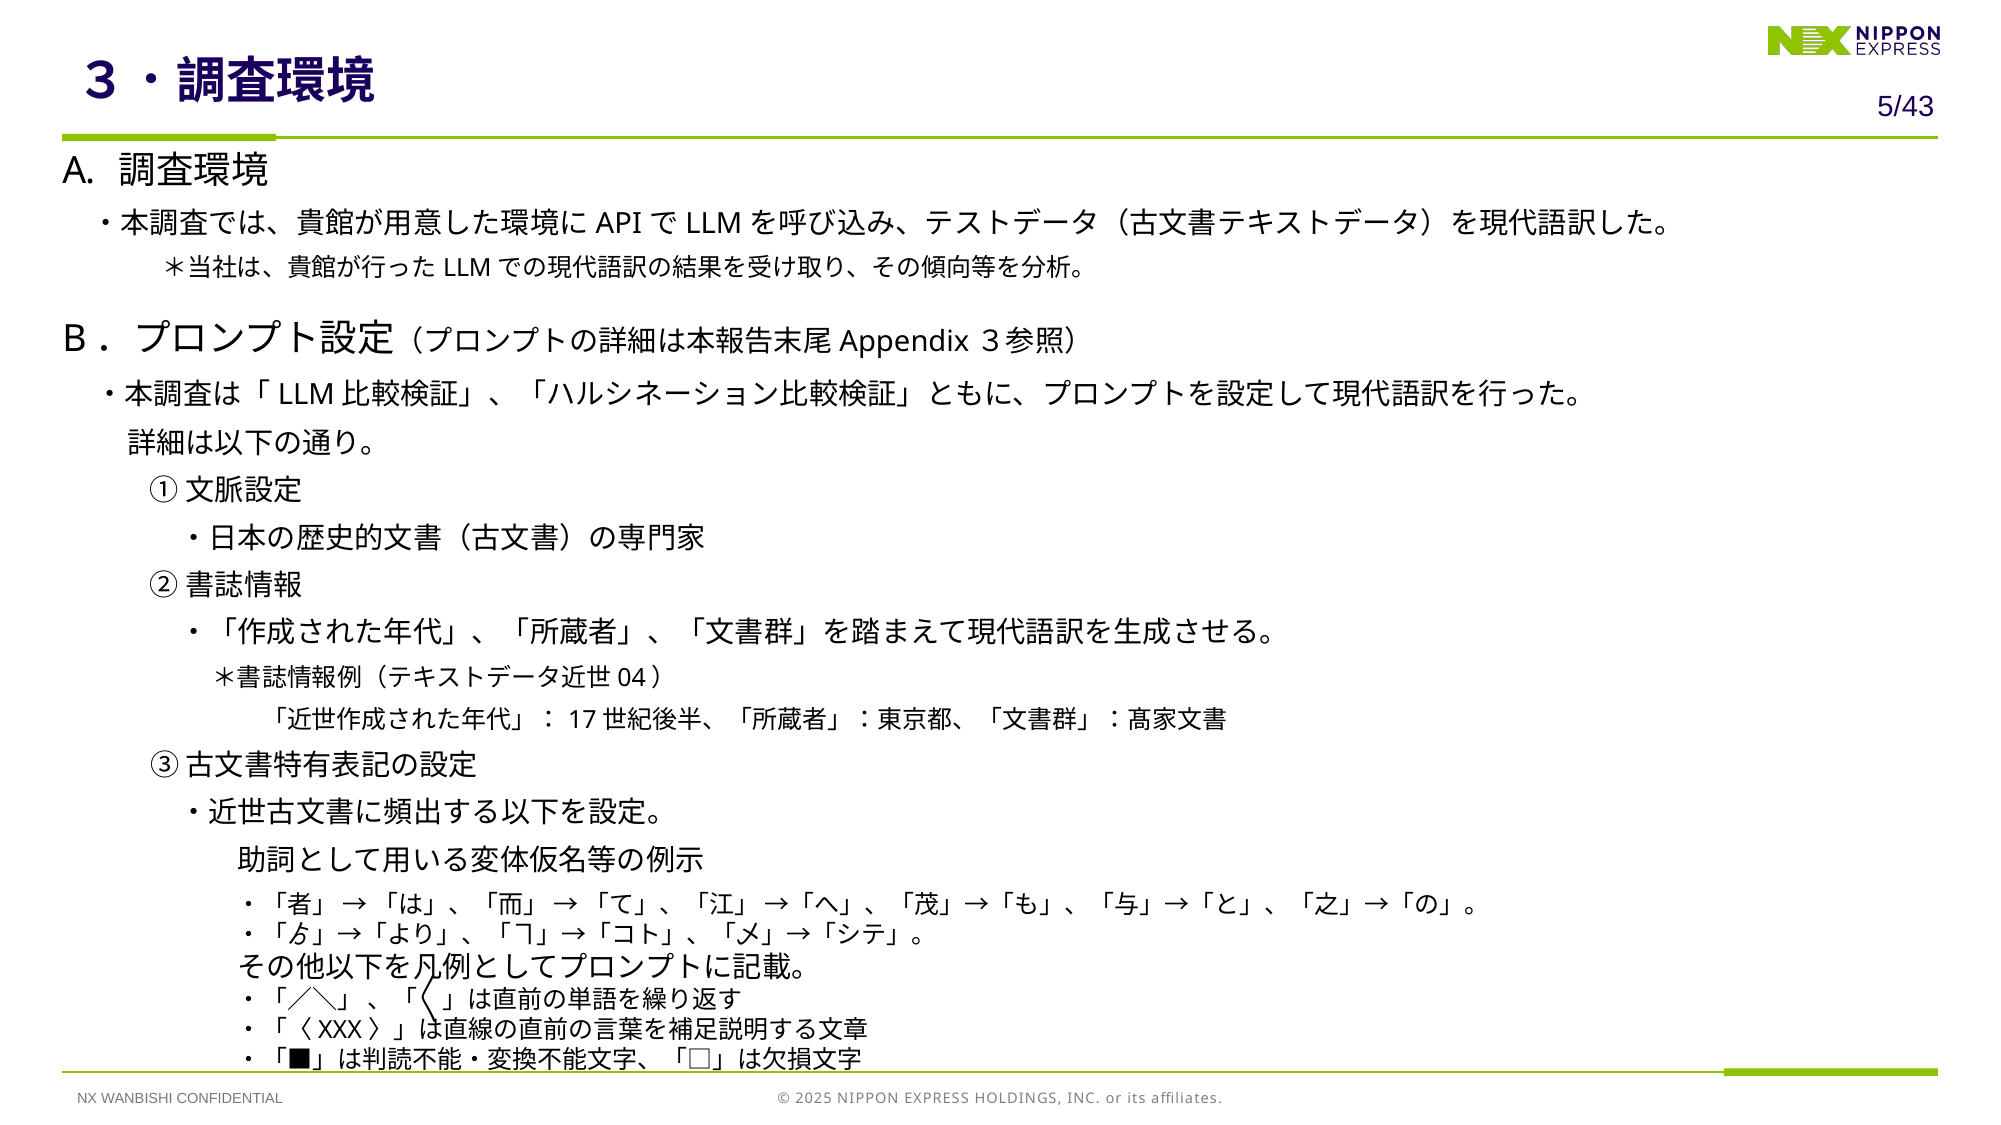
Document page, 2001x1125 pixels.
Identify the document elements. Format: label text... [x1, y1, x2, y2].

slide_number 4/43 [1848, 87, 1935, 123]
footer NX WANBISHI CONFIDENTIAL [62, 1086, 738, 1110]
picture [1768, 26, 1940, 55]
title ３．調査環境 [62, 41, 1742, 103]
list 調査環境 ・本調査では、貴館が用意した環境にAPIでLLMを呼び込み、テストデータ（古文書テキストデータ）を現代語訳した。 ＊当社は、貴館が行ったLLMでの現代語訳の結果を受け取り、その傾向等を分析。 B．プロンプト設定（プロンプトの詳細は本報告末尾Appendix３参照） ・本調査は「LLM比較検証」、「ハルシネーション比較検証」ともに、プロンプトを設定して現代語訳を行った。 詳細は以下の通り。 ① 文脈設定 ・日本の歴史的文書（古文書）の専門家 ② 書誌情報 ・「作成された年代」、「所蔵者」、「文書群」を踏まえて現代語訳を生成させる。 ＊書誌情報例（テキストデータ近世04） 「近世作成された年代」：17世紀後半、「所蔵者」：東京都、「文書群」：髙家文書 ③ 古文書特有表記の設定 ・近世古文書に頻出する以下を設定。 助詞として用いる変体仮名等の例示 ・「者」 → 「は」、「而」 → 「て」、「江」 →「へ」、「茂」→「も」、「与」→「と」、「之」→「の」。 ・「ゟ」→「より」、「ヿ」→「コト」、「乄」→「シテ」。 その他以下を凡例としてプロンプトに記載。 ・「／＼」 、「〳〵」は直前の単語を繰り返す ・「〈XXX〉」は直線の直前の言葉を補足説明する文章 ・「■」は判読不能・変換不能文字、「□」は欠損文字 [62, 146, 1939, 1084]
